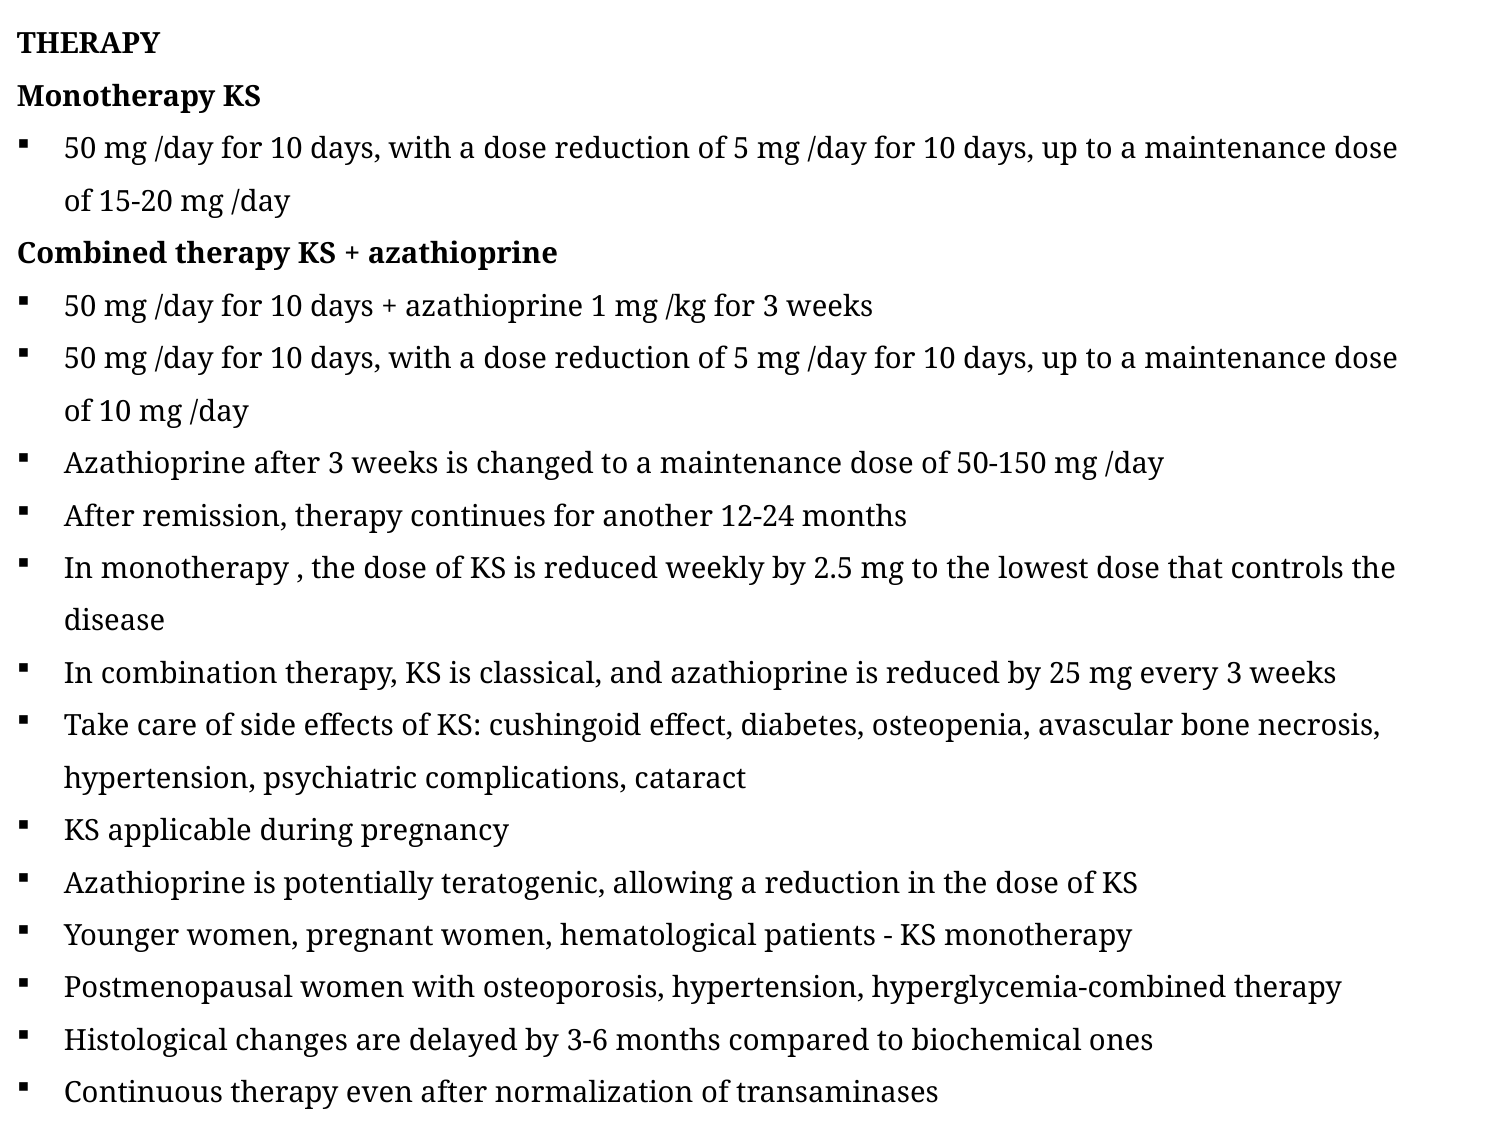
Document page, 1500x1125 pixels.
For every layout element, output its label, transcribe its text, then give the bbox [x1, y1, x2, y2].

text_box THERAPY Monotherapy KS 50 mg /day for 10 days, with a dose reduction of 5 mg /day for 10 days, up to a maintenance dose of 15-20 mg /day Combined therapy KS + azathioprine 50 mg /day for 10 days + azathioprine 1 mg /kg for 3 weeks 50 mg /day for 10 days, with a dose reduction of 5 mg /day for 10 days, up to a maintenance dose of 10 mg /day Azathioprine after 3 weeks is changed to a maintenance dose of 50-150 mg /day After remission, therapy continues for another 12-24 months In monotherapy , the dose of KS is reduced weekly by 2.5 mg to the lowest dose that controls the disease In combination therapy, KS is classical, and azathioprine is reduced by 25 mg every 3 weeks Take care of side effects of KS: cushingoid effect, diabetes, osteopenia, avascular bone necrosis, hypertension, psychiatric complications, cataract KS applicable during pregnancy Azathioprine is potentially teratogenic, allowing a reduction in the dose of KS Younger women, pregnant women, hematological patients - KS monotherapy Postmenopausal women with osteoporosis, hypertension, hyperglycemia-combined therapy Histological changes are delayed by 3-6 months compared to biochemical ones Continuous therapy even after normalization of transaminases The total length of therapy is up to 2 years, after which KS can be switched off for 4-6 weeks [2, 0, 1427, 1125]
